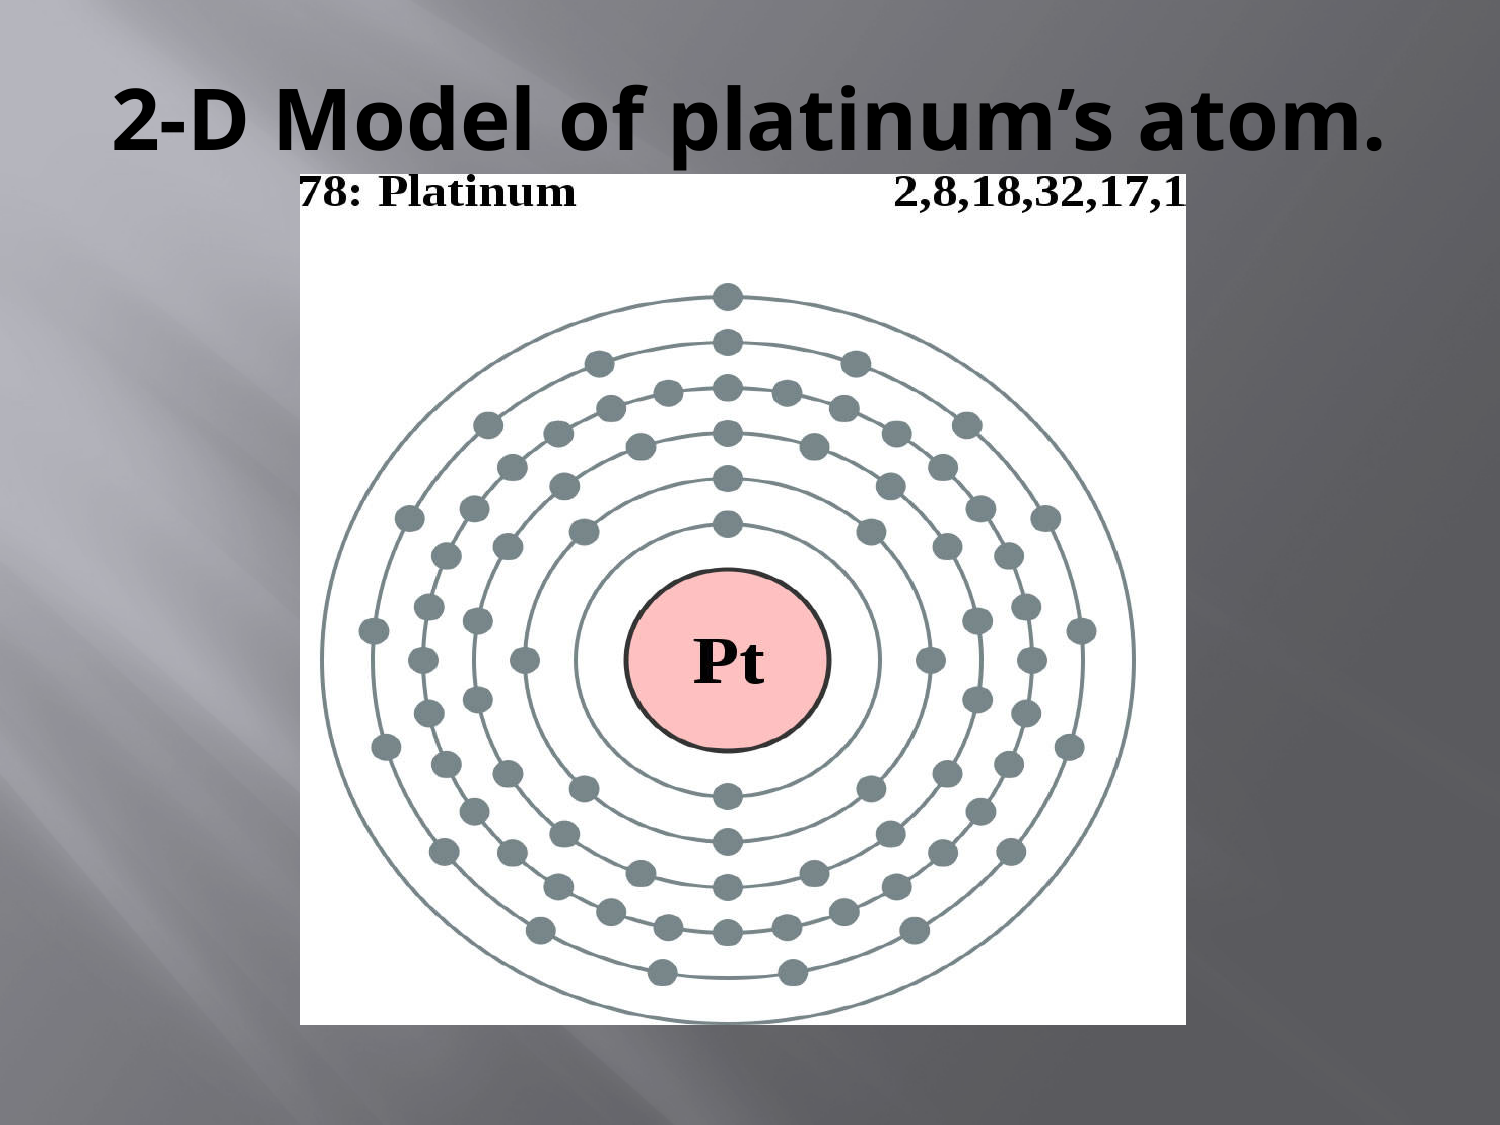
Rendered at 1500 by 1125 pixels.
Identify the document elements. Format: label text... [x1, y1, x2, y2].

picture [299, 174, 1186, 1026]
title 2-D Model of platinum’s atom. [75, 45, 1425, 188]
